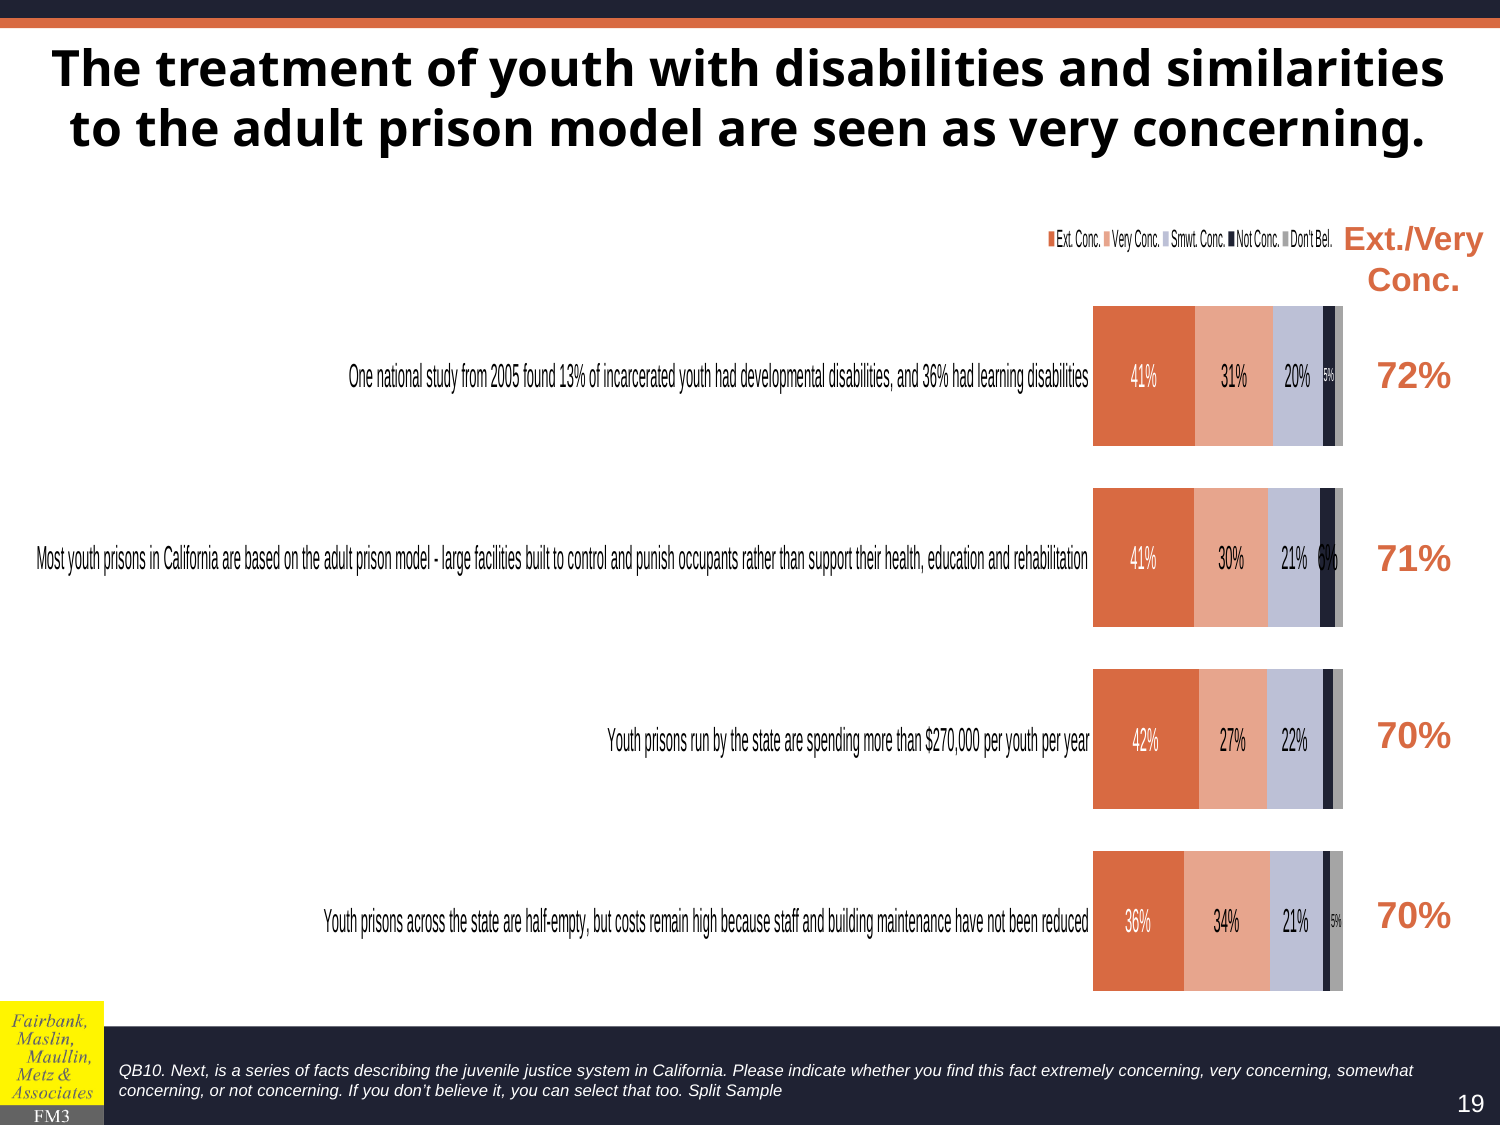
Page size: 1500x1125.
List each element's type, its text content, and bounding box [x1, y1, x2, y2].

table_cell 70% [1355, 587, 1495, 764]
table_header Ext./Very Conc. [1355, 216, 1495, 307]
table_cell 70% [1355, 764, 1495, 944]
picture [0, 1001, 104, 1125]
list QB10. Next, is a series of facts describing the juvenile justice system in California. Please indicate whether you find this fact extremely concerning, very concerning, somewhat concerning, or not concerning. If you don’t believe it, you can select that too. Split Sample [103, 1034, 1440, 1125]
table_cell 72% [1355, 307, 1495, 404]
chart [36, 204, 1351, 1019]
title The treatment of youth with disabilities and similarities to the adult prison model are seen as very concerning. [16, 29, 1481, 205]
table_cell 71% [1355, 404, 1495, 587]
